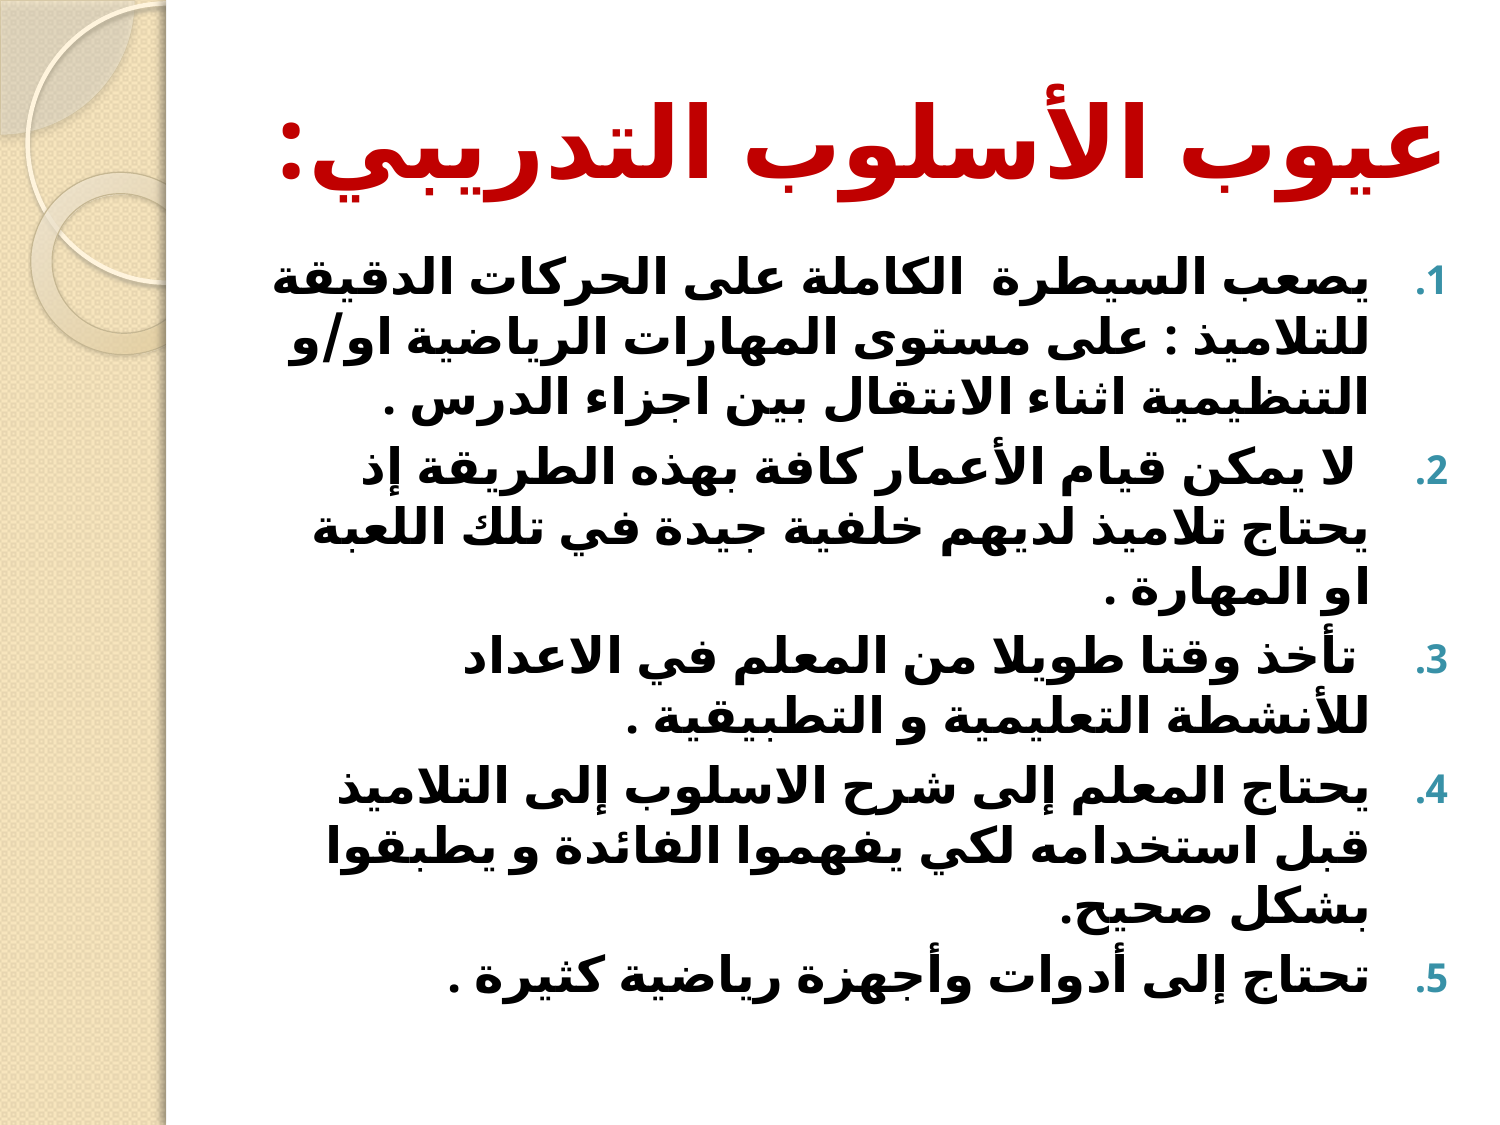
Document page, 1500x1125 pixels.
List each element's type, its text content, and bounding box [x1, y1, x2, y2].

title عيوب الأسلوب التدريبي: [235, 45, 1466, 233]
list يصعب السيطرة الكاملة على الحركات الدقيقة للتلاميذ : على مستوى المهارات الرياضية او/و التنظيمية اثناء الانتقال بين اجزاء الدرس . لا يمكن قيام الأعمار كافة بهذه الطريقة إذ يحتاج تلاميذ لديهم خلفية جيدة في تلك اللعبة او المهارة . تأخذ وقتا طويلا من المعلم في الاعداد للأنشطة التعليمية و التطبيقية . يحتاج المعلم إلى شرح الاسلوب إلى التلاميذ قبل استخدامه لكي يفهموا الفائدة و يطبقوا بشكل صحيح. تحتاج إلى أدوات وأجهزة رياضية كثيرة . [235, 237, 1466, 1025]
